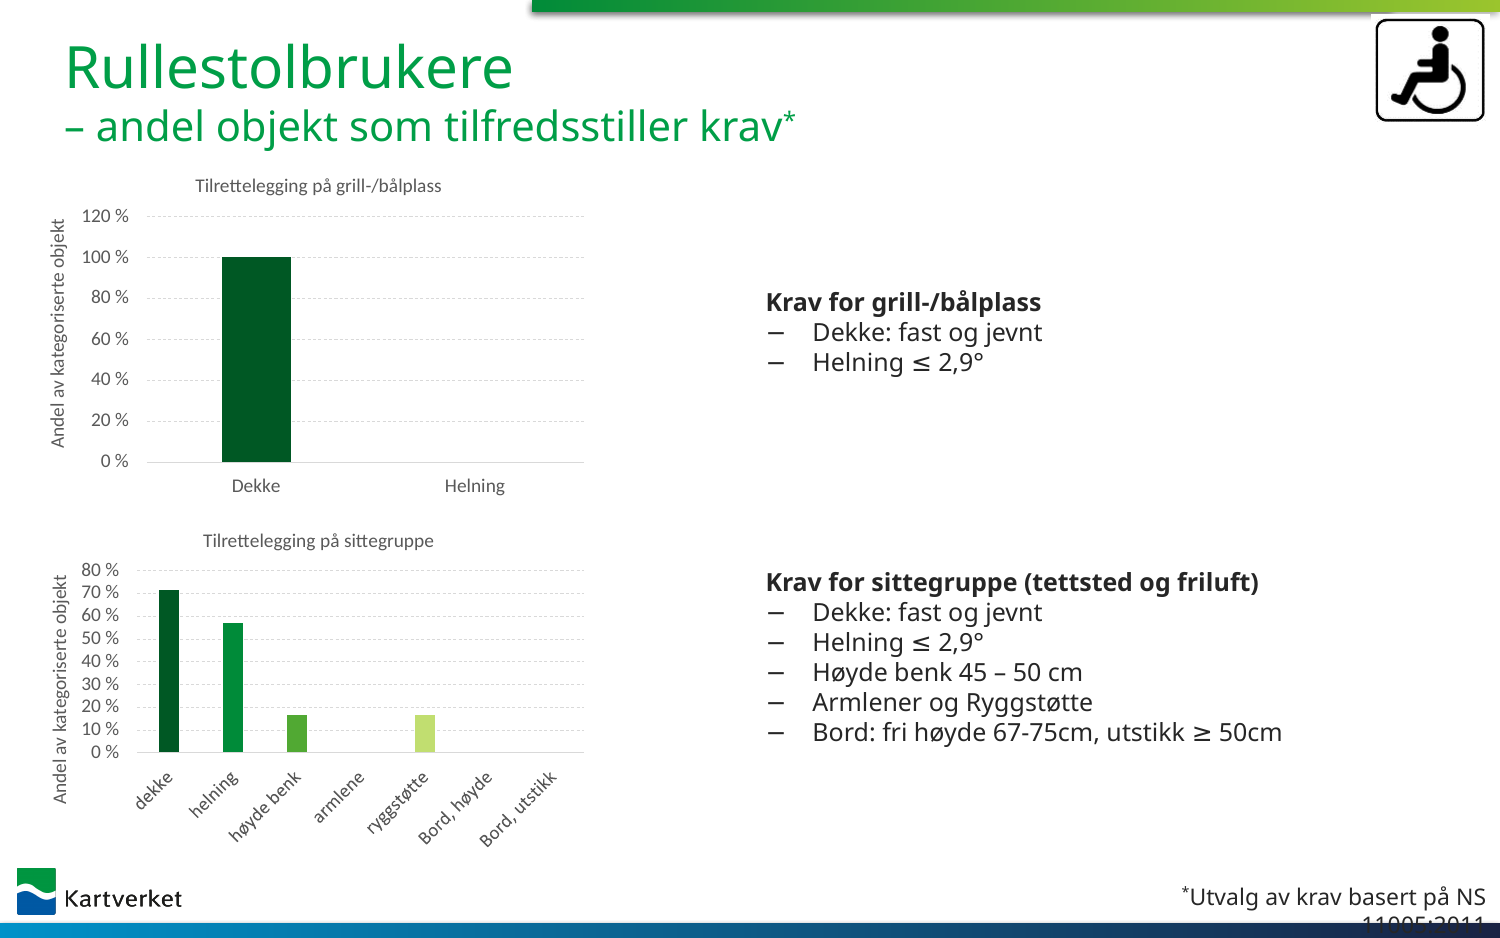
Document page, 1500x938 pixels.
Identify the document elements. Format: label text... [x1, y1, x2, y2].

text_box Krav for sittegruppe (tettsted og friluft) Dekke: fast og jevnt Helning ≤ 2,9° Høyde benk 45 – 50 cm Armlener og Ryggstøtte Bord: fri høyde 67-75cm, utstikk ≥ 50cm [750, 559, 1500, 754]
text_box *Utvalg av krav basert på NS 11005:2011 [1068, 873, 1500, 938]
text_box Krav for grill-/bålplass Dekke: fast og jevnt Helning ≤ 2,9° [750, 279, 1452, 384]
text_box Rullestolbrukere – andel objekt som tilfredsstiller krav* [49, 14, 1431, 158]
picture [1371, 13, 1491, 127]
picture [41, 166, 596, 505]
picture [41, 520, 596, 859]
